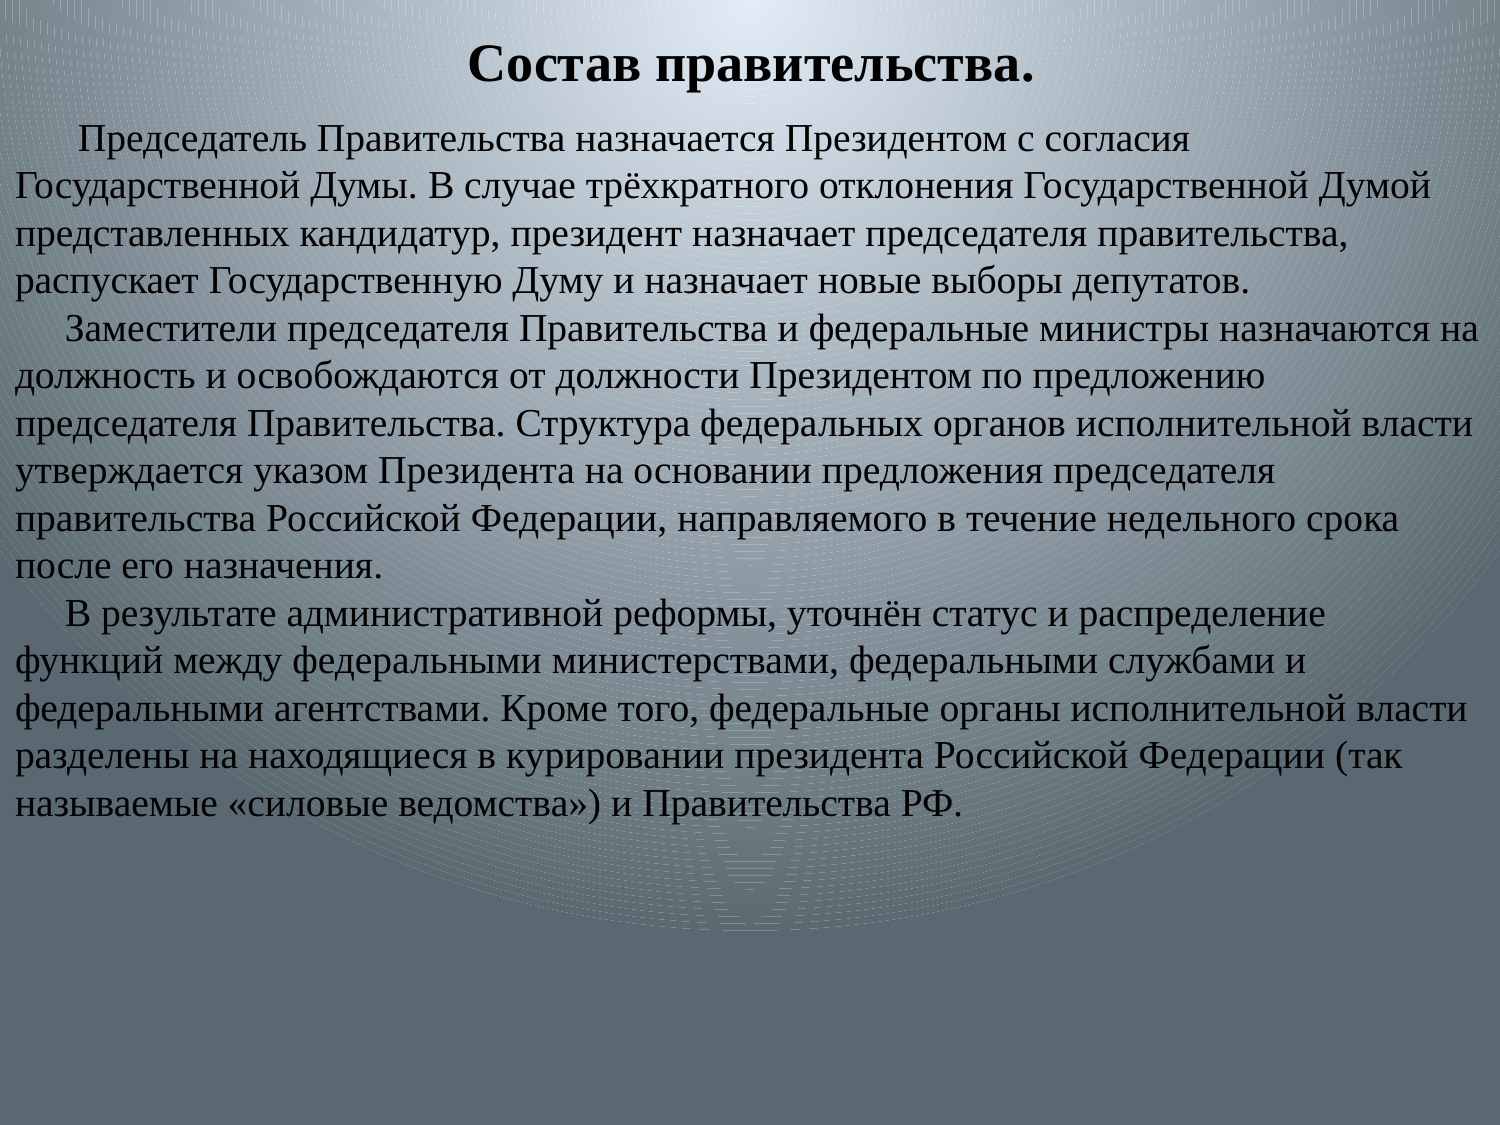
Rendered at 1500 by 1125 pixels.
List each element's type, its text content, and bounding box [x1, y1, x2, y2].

list Председатель Правительства назначается Президентом с согласия Государственной Думы. В случае трёхкратного отклонения Государственной Думой представленных кандидатур, президент назначает председателя правительства, распускает Государственную Думу и назначает новые выборы депутатов. Заместители председателя Правительства и федеральные министры назначаются на должность и освобождаются от должности Президентом по предложению председателя Правительства. Структура федеральных органов исполнительной власти утверждается указом Президента на основании предложения председателя правительства Российской Федерации, направляемого в течение недельного срока после его назначения. В результате административной реформы, уточнён статус и распределение функций между федеральными министерствами, федеральными службами и федеральными агентствами. Кроме того, федеральные органы исполнительной власти разделены на находящиеся в курировании президента Российской Федерации (так называемые «силовые ведомства») и Правительства РФ. [0, 101, 1500, 1125]
title Состав правительства. [3, 4, 1500, 101]
